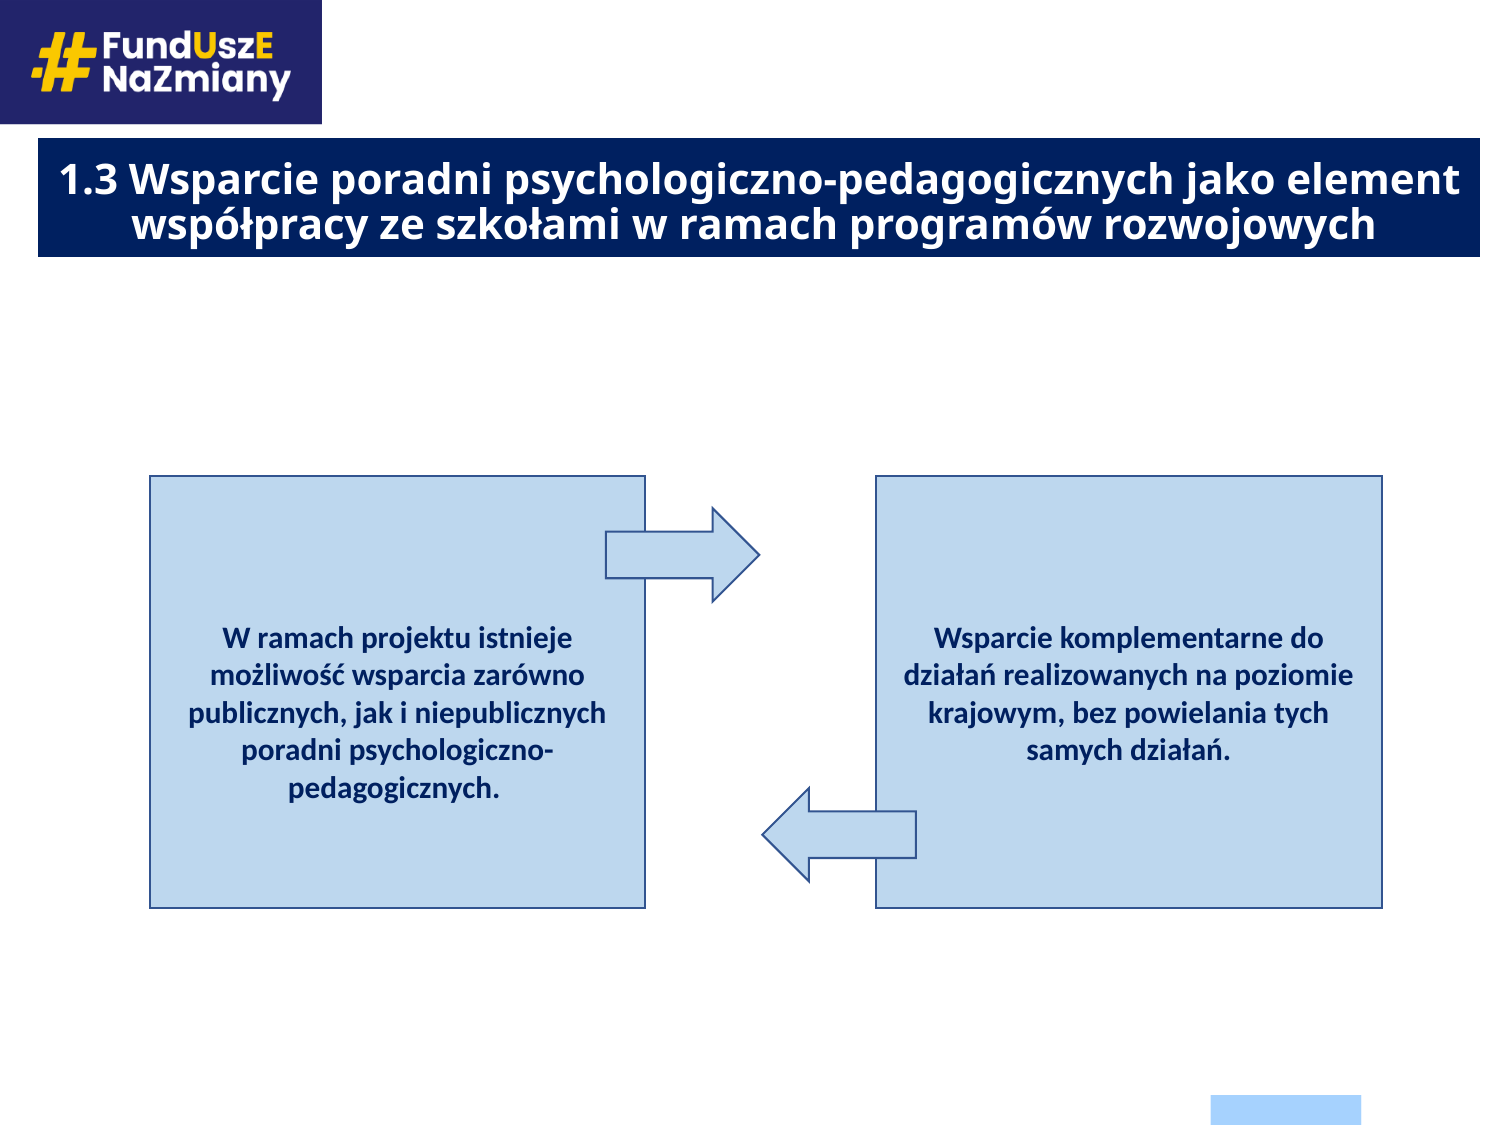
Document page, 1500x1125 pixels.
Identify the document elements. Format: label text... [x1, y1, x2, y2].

text_box Wsparcie komplementarne do działań realizowanych na poziomie krajowym, bez powielania tych samych działań. [875, 475, 1383, 909]
text_box [604, 505, 761, 605]
picture [0, 0, 1500, 1125]
title 1.3 Wsparcie poradni psychologiczno-pedagogicznych jako element współpracy ze szkołami w ramach programów rozwojowych [38, 138, 1480, 257]
text_box [760, 785, 917, 884]
text_box [64, 412, 452, 788]
text_box W ramach projektu istnieje możliwość wsparcia zarówno publicznych, jak i niepublicznych poradni psychologiczno-pedagogicznych. [149, 475, 646, 909]
